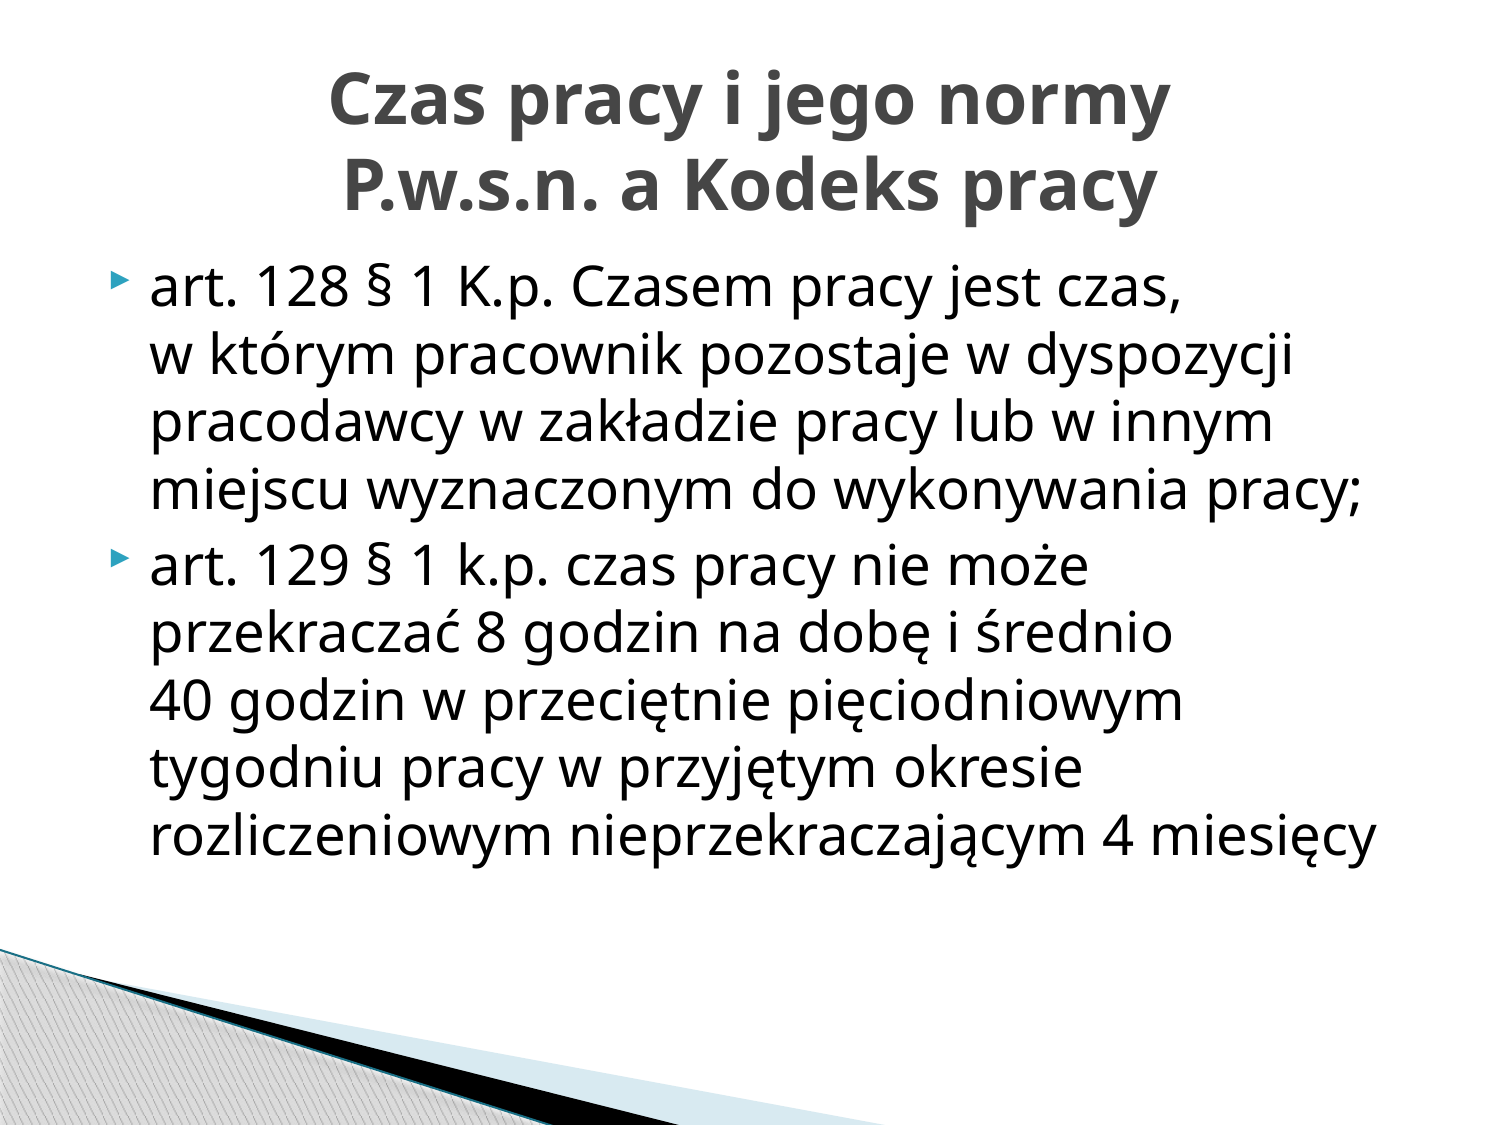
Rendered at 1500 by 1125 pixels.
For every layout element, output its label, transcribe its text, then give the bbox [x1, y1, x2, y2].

list art. 128 § 1 K.p. Czasem pracy jest czas, w którym pracownik pozostaje w dyspozycji pracodawcy w zakładzie pracy lub w innym miejscu wyznaczonym do wykonywania pracy; art. 129 § 1 k.p. czas pracy nie może przekraczać 8 godzin na dobę i średnio 40 godzin w przeciętnie pięciodniowym tygodniu pracy w przyjętym okresie rozliczeniowym nieprzekraczającym 4 miesięcy [75, 243, 1425, 986]
title Czas pracy i jego normy P.w.s.n. a Kodeks pracy [75, 45, 1425, 233]
